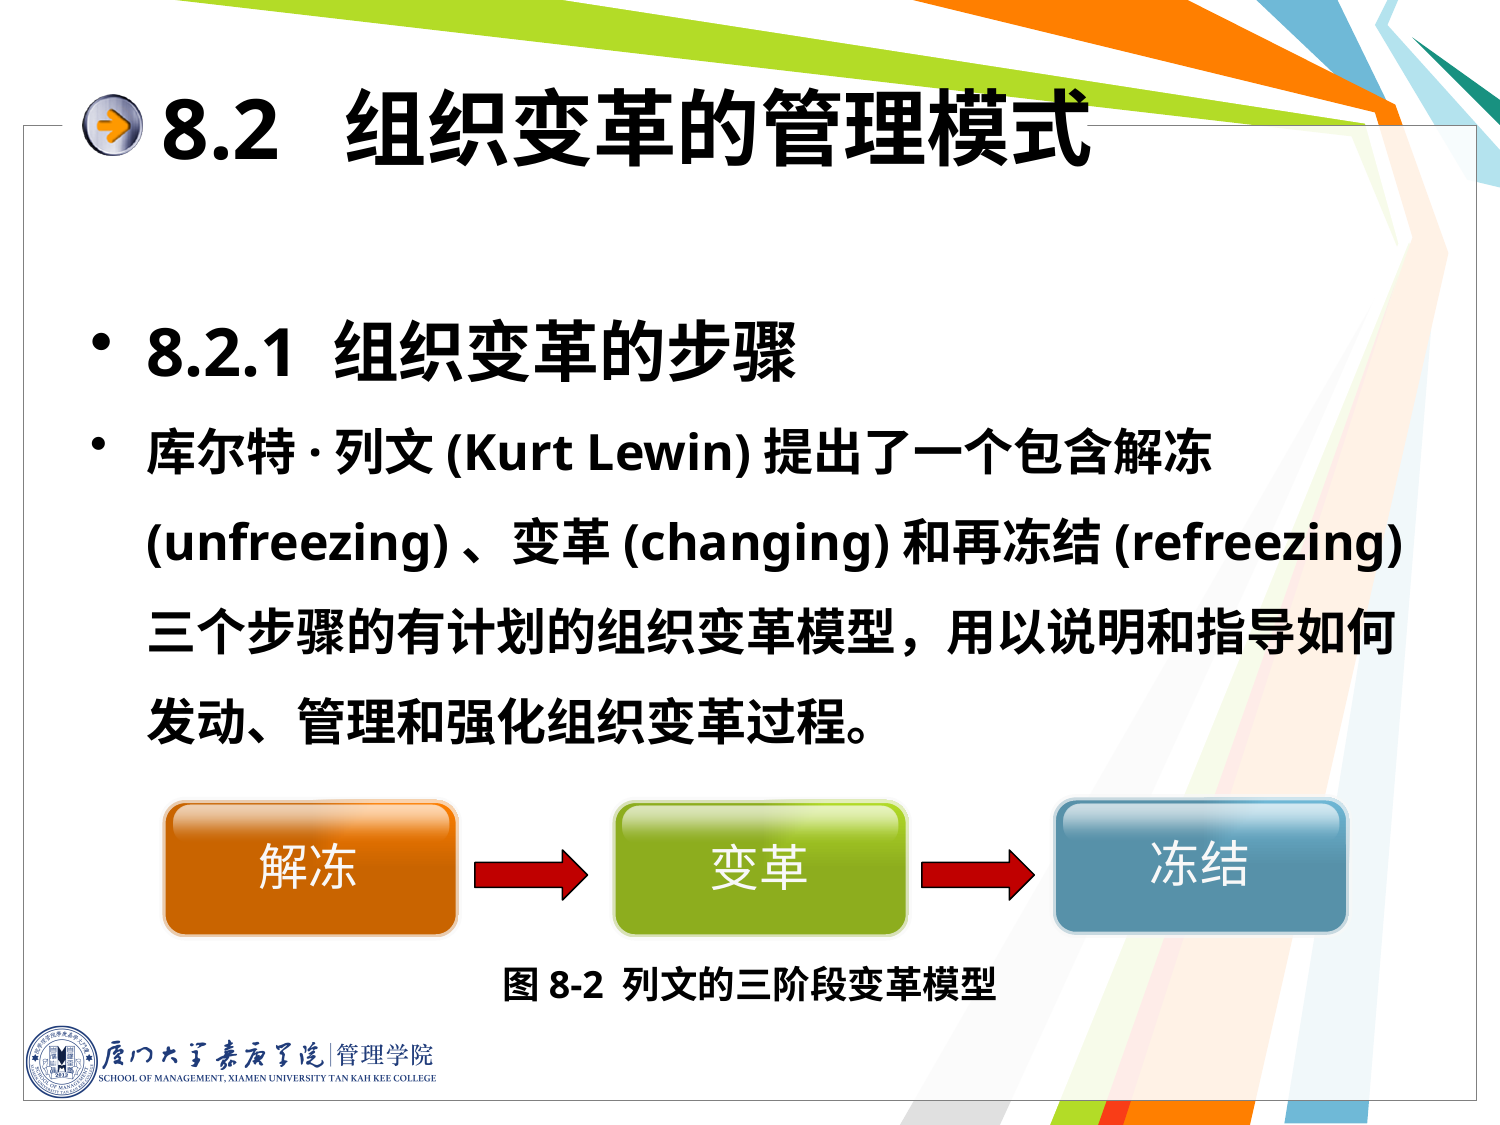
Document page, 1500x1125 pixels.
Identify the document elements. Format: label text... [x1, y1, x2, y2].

picture [1062, 802, 1340, 844]
text_box [1052, 797, 1350, 935]
text_box 图8-2 列文的三阶段变革模型 [487, 954, 1013, 1014]
text_box [162, 808, 459, 938]
text_box [921, 849, 1035, 901]
text_box 冻结 [1059, 849, 1341, 900]
text_box 变革 [616, 847, 902, 904]
picture [82, 94, 125, 156]
text_box 解冻 [166, 827, 451, 903]
list 8.2.1 组织变革的步骤 库尔特·列文(Kurt Lewin)提出了一个包含解冻(unfreezing)、变革(changing)和再冻结(refreezing)三个步骤的有计划的组织变革模型，用以说明和指导如何发动、管理和强化组织变革过程。 [75, 262, 1425, 1005]
picture [24, 1024, 438, 1100]
text_box [612, 799, 909, 938]
picture [621, 805, 900, 846]
title 8.2 组织变革的管理模式 [125, 32, 1159, 220]
picture [172, 804, 450, 845]
text_box [474, 849, 588, 901]
